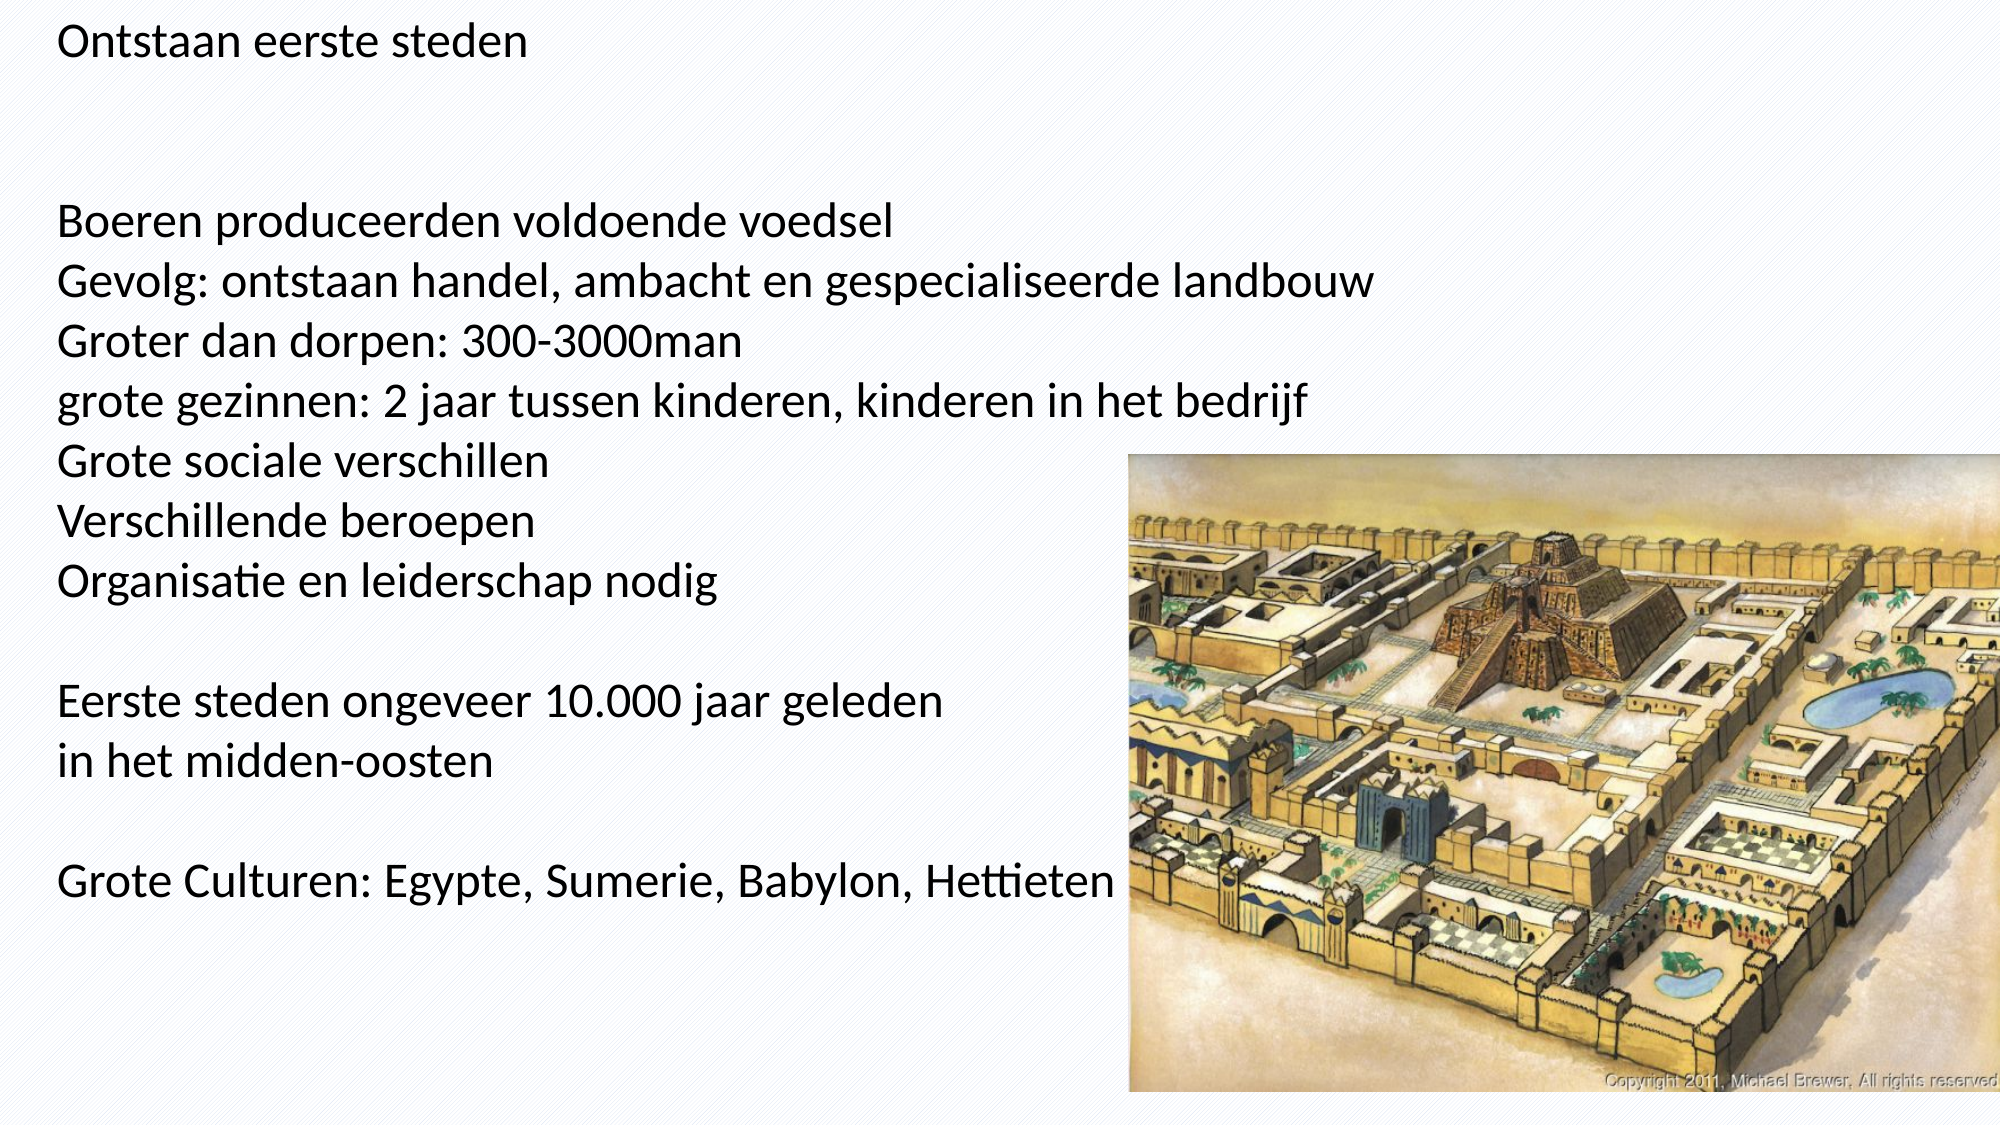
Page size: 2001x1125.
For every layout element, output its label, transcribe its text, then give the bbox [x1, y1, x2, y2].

text_box Ontstaan eerste steden Boeren produceerden voldoende voedsel Gevolg: ontstaan handel, ambacht en gespecialiseerde landbouw Groter dan dorpen: 300-3000man grote gezinnen: 2 jaar tussen kinderen, kinderen in het bedrijf Grote sociale verschillen Verschillende beroepen Organisatie en leiderschap nodig Eerste steden ongeveer 10.000 jaar geleden in het midden-oosten Grote Culturen: Egypte, Sumerie, Babylon, Hettieten [42, 0, 1808, 960]
picture [1128, 454, 2000, 1092]
